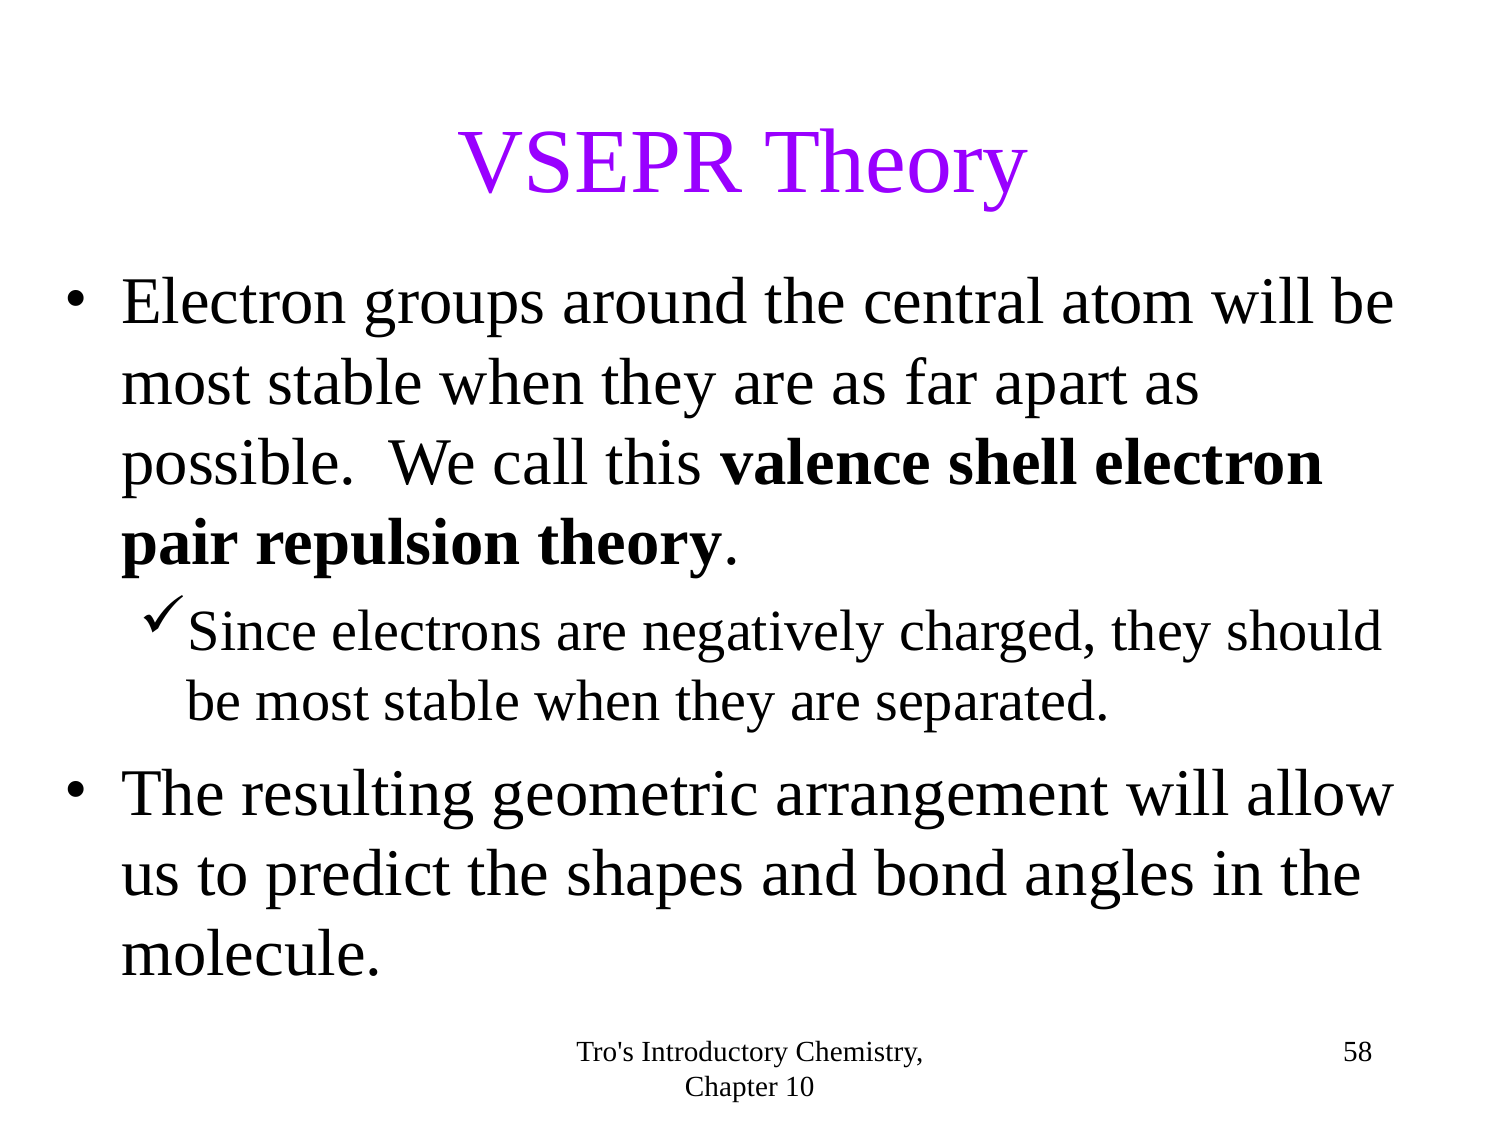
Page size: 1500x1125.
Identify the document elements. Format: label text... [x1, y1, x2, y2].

text_box VSEPR Theory [49, 62, 1438, 249]
text_box Tro's Introductory Chemistry, Chapter 10 [549, 1024, 950, 1100]
text_box <number> [1074, 1024, 1388, 1100]
text_box Electron groups around the central atom will be most stable when they are as far apart as possible. We call this valence shell electron pair repulsion theory. Since electrons are negatively charged, they should be most stable when they are separated. The resulting geometric arrangement will allow us to predict the shapes and bond angles in the molecule. [49, 249, 1438, 1000]
